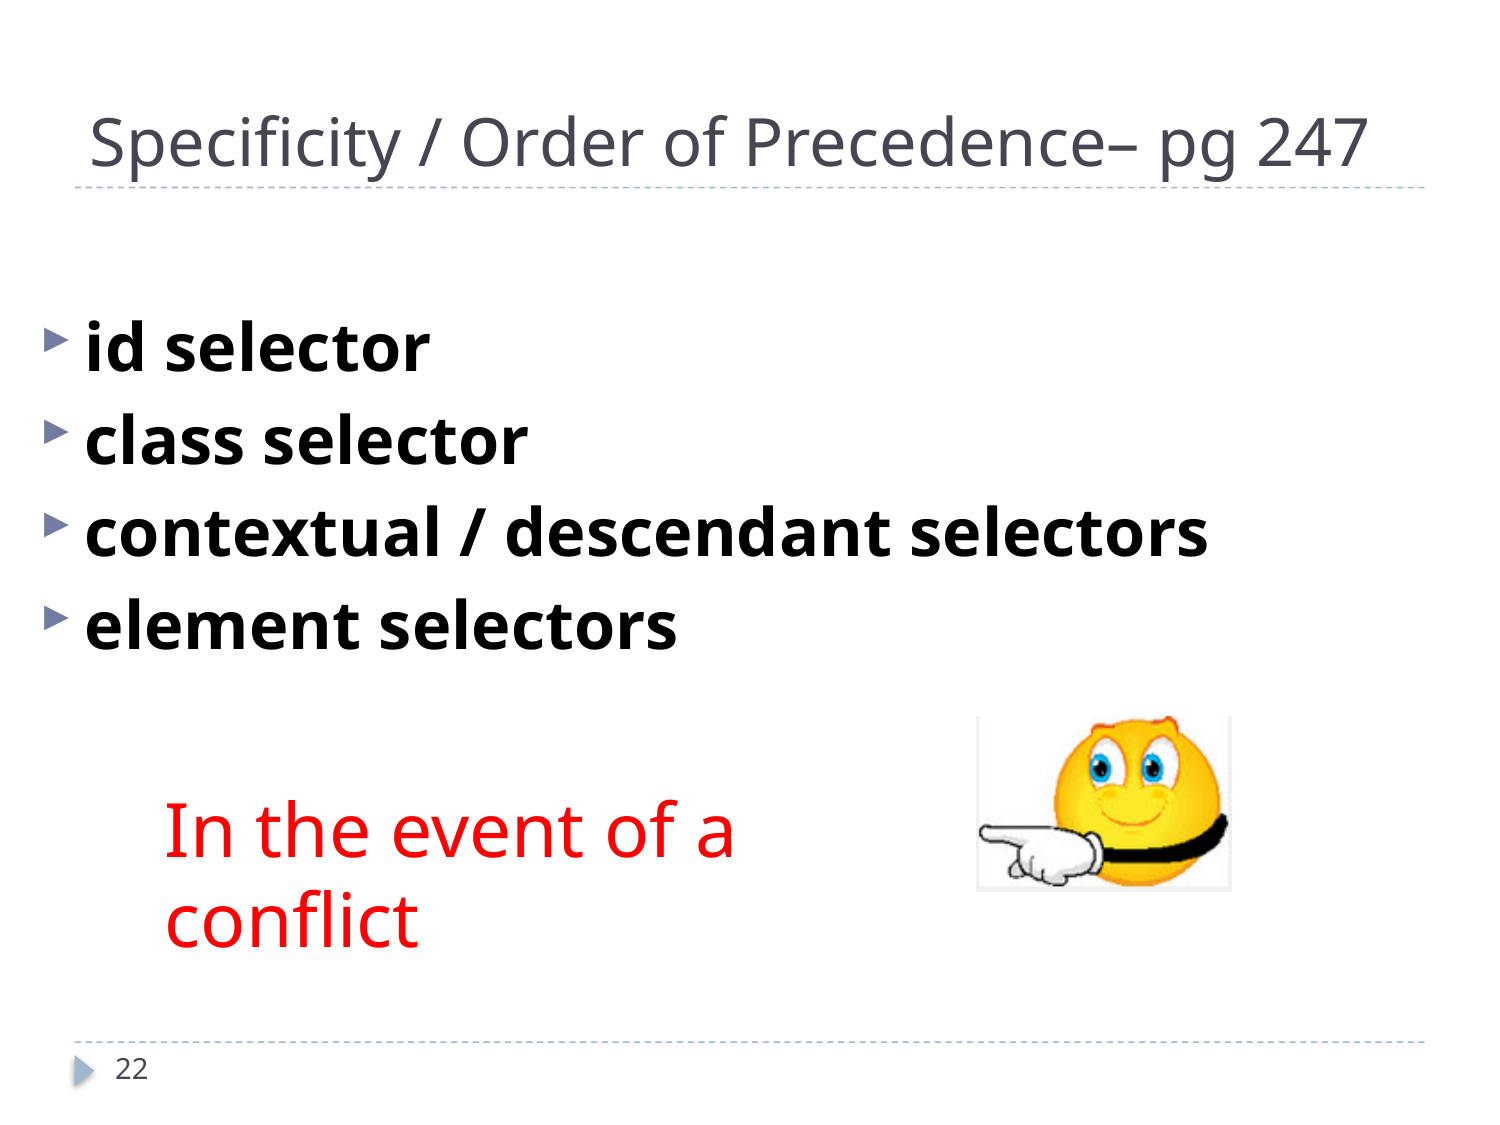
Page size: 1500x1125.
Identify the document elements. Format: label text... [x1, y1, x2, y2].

title Specificity / Order of Precedence– pg 247 [75, 24, 1425, 188]
text_box In the event of a conflict [150, 774, 925, 970]
picture [974, 716, 1232, 892]
slide_number 22 [100, 1042, 426, 1103]
list id selector class selector contextual / descendant selectors element selectors [24, 224, 1488, 1025]
